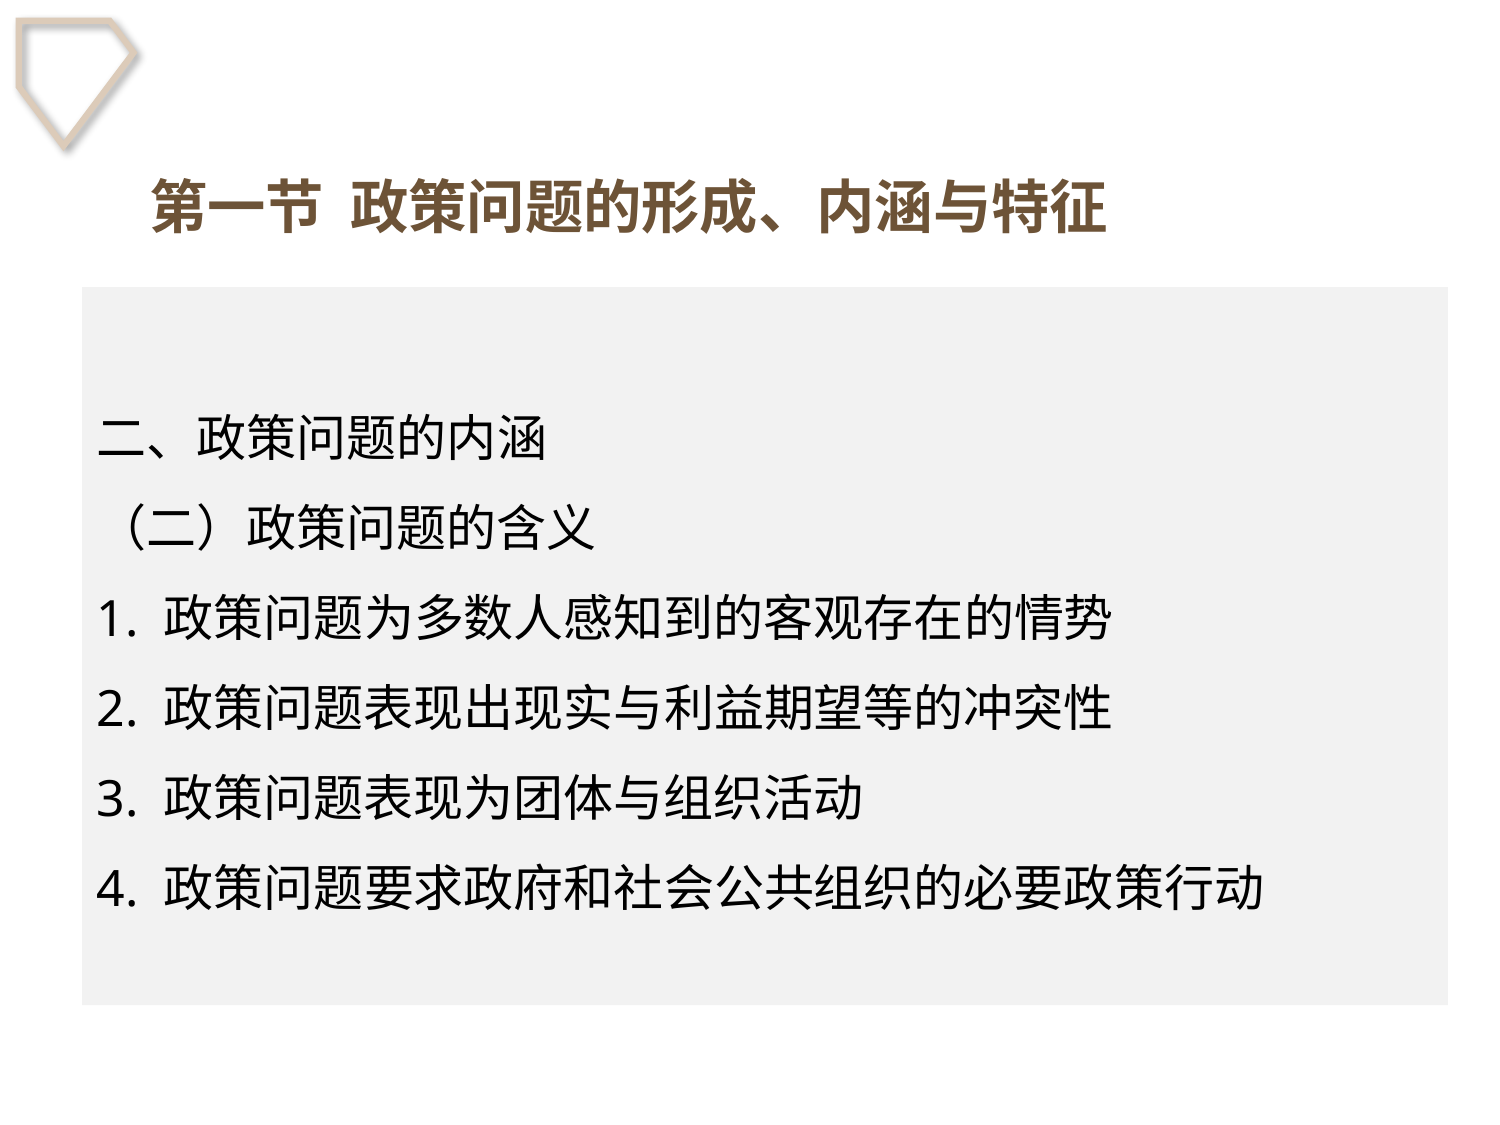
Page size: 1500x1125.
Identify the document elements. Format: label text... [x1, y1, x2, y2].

text_box 第一节 政策问题的形成、内涵与特征 [134, 162, 1448, 248]
text_box 二、政策问题的内涵 （二）政策问题的含义 1. 政策问题为多数人感知到的客观存在的情势 2. 政策问题表现出现实与利益期望等的冲突性 3. 政策问题表现为团体与组织活动 4. 政策问题要求政府和社会公共组织的必要政策行动 [81, 286, 1449, 1006]
